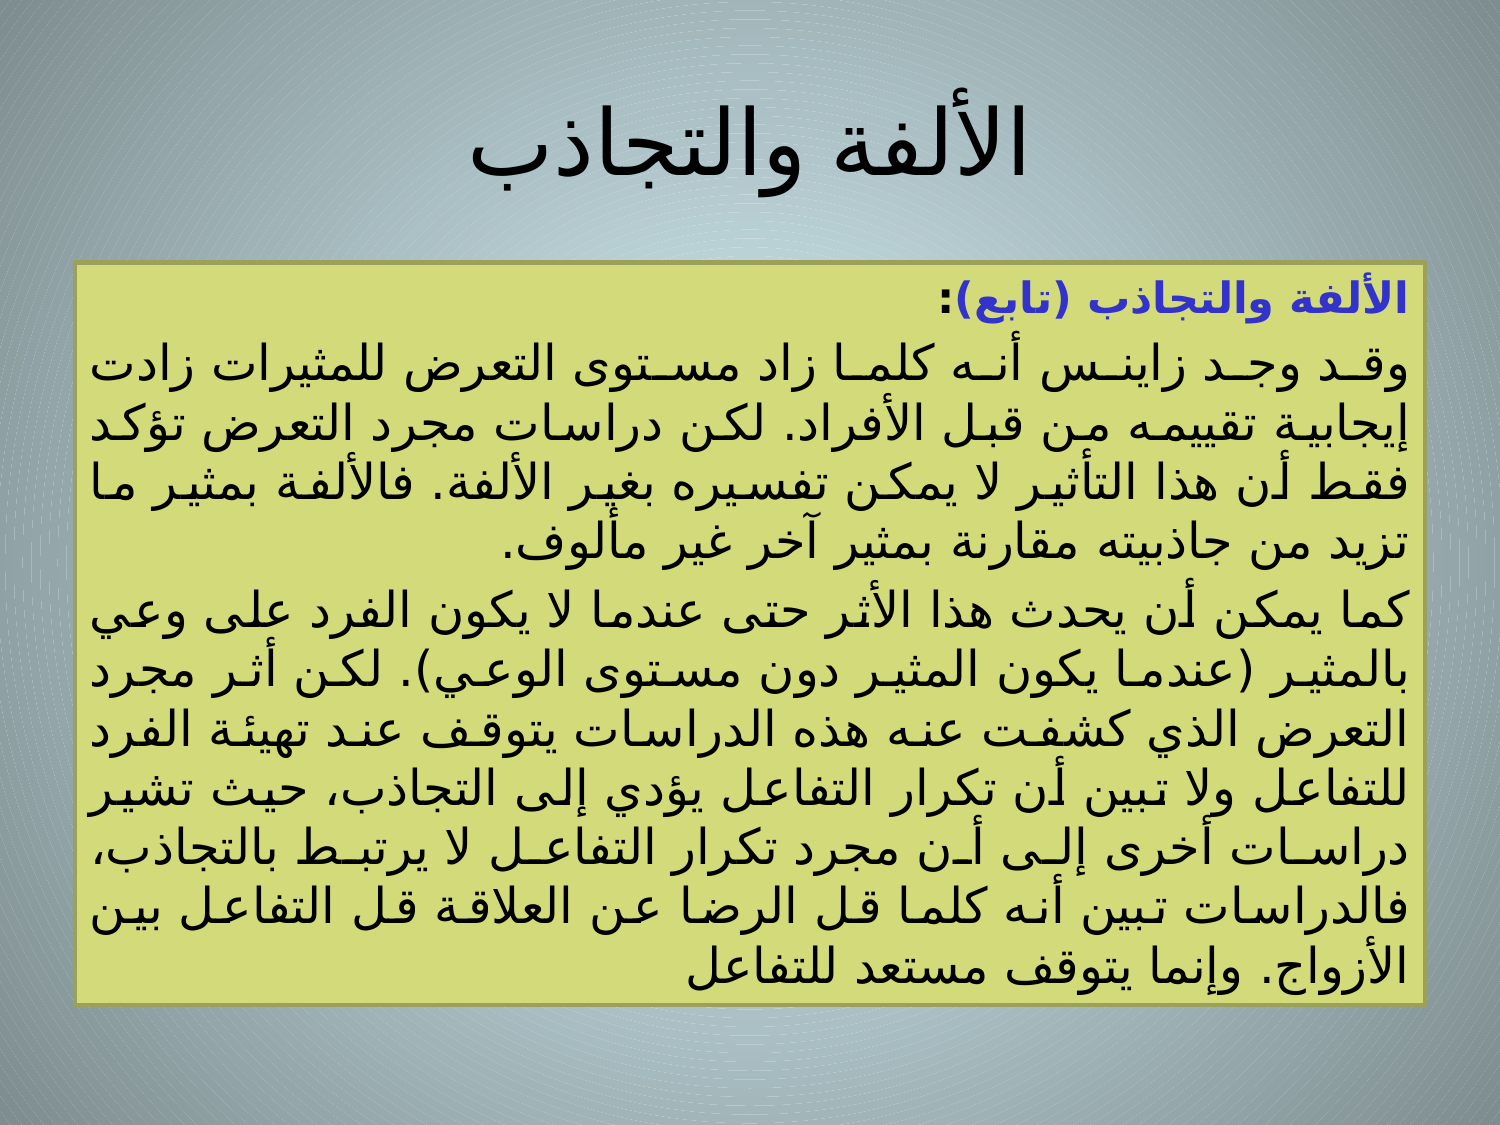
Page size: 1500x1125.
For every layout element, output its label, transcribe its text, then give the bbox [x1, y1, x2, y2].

list الألفة والتجاذب (تابع): وقد وجد زاينس أنه كلما زاد مستوى التعرض للمثيرات زادت إيجابية تقييمه من قبل الأفراد. لكن دراسات مجرد التعرض تؤكد فقط أن هذا التأثير لا يمكن تفسيره بغير الألفة. فالألفة بمثير ما تزيد من جاذبيته مقارنة بمثير آخر غير مألوف. كما يمكن أن يحدث هذا الأثر حتى عندما لا يكون الفرد على وعي بالمثير (عندما يكون المثير دون مستوى الوعي). لكن أثر مجرد التعرض الذي كشفت عنه هذه الدراسات يتوقف عند تهيئة الفرد للتفاعل ولا تبين أن تكرار التفاعل يؤدي إلى التجاذب، حيث تشير دراسات أخرى إلى أن مجرد تكرار التفاعل لا يرتبط بالتجاذب، فالدراسات تبين أنه كلما قل الرضا عن العلاقة قل التفاعل بين الأزواج. وإنما يتوقف مستعد للتفاعل [73, 260, 1427, 1007]
title الألفة والتجاذب [75, 45, 1425, 233]
